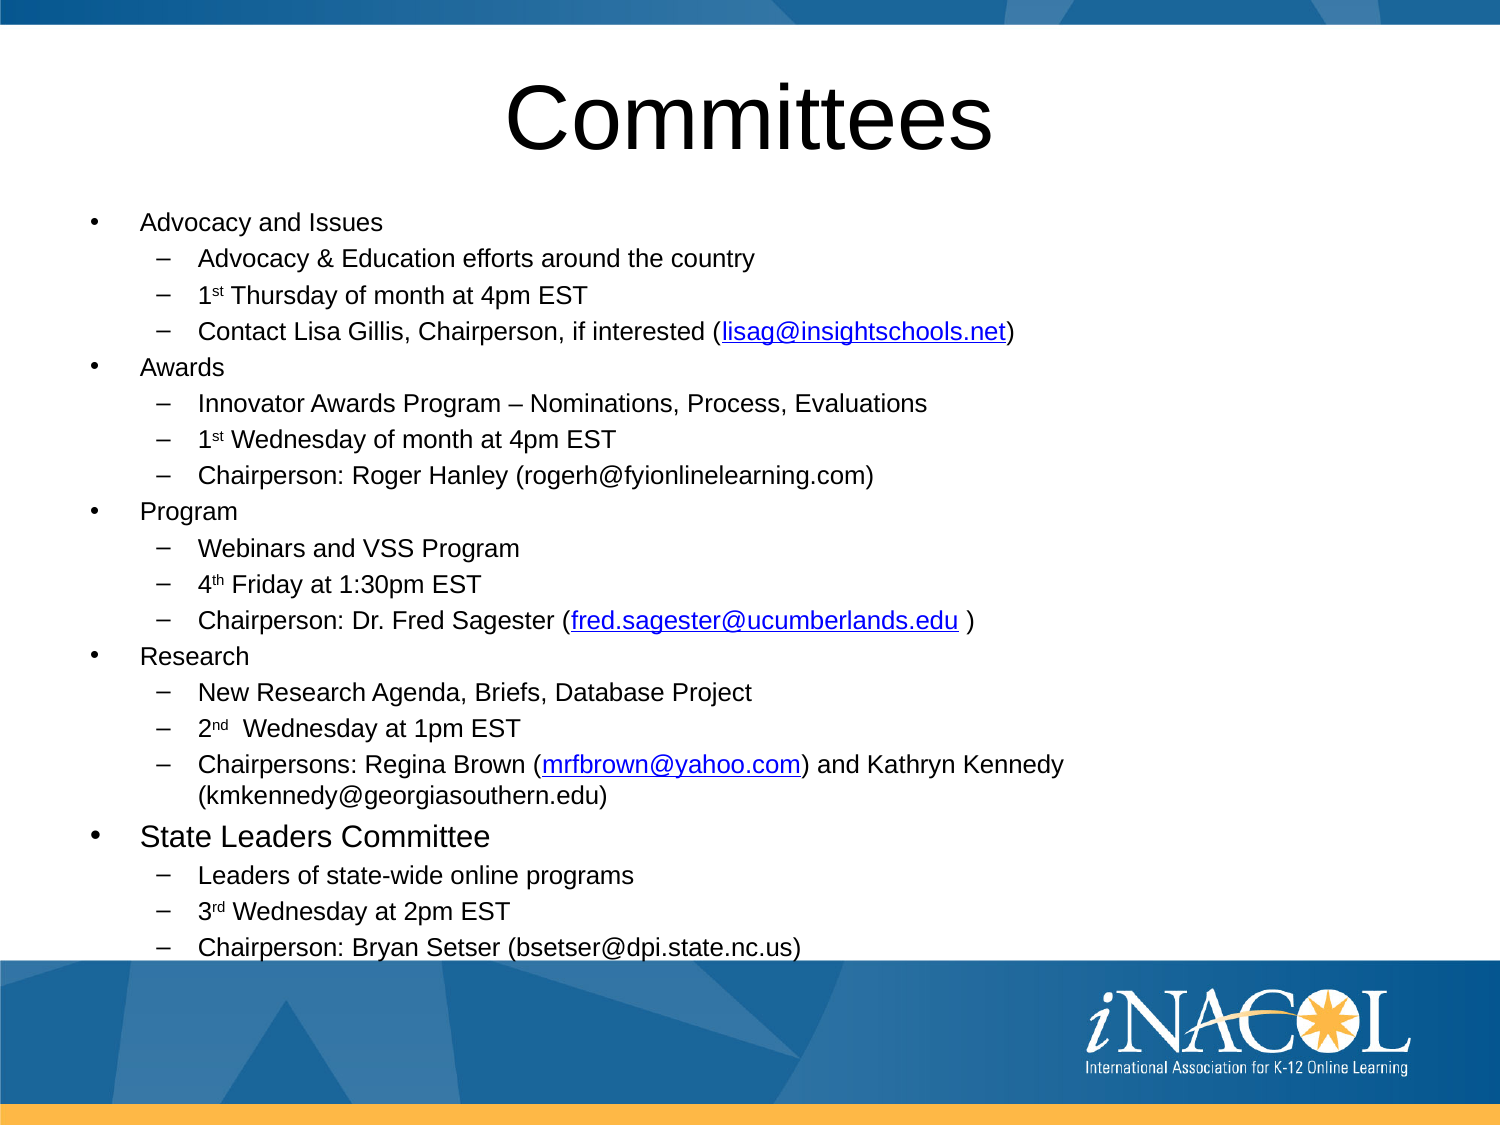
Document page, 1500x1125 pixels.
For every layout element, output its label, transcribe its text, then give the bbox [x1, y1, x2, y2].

list Advocacy and Issues Advocacy & Education efforts around the country 1st Thursday of month at 4pm EST Contact Lisa Gillis, Chairperson, if interested (lisag@insightschools.net) Awards Innovator Awards Program – Nominations, Process, Evaluations 1st Wednesday of month at 4pm EST Chairperson: Roger Hanley (rogerh@fyionlinelearning.com) Program Webinars and VSS Program 4th Friday at 1:30pm EST Chairperson: Dr. Fred Sagester (fred.sagester@ucumberlands.edu ) Research New Research Agenda, Briefs, Database Project 2nd Wednesday at 1pm EST Chairpersons: Regina Brown (mrfbrown@yahoo.com) and Kathryn Kennedy (kmkennedy@georgiasouthern.edu) State Leaders Committee Leaders of state-wide online programs 3rd Wednesday at 2pm EST Chairperson: Bryan Setser (bsetser@dpi.state.nc.us) [75, 198, 1425, 979]
picture [0, 0, 1500, 1125]
title Committees [75, 50, 1425, 198]
